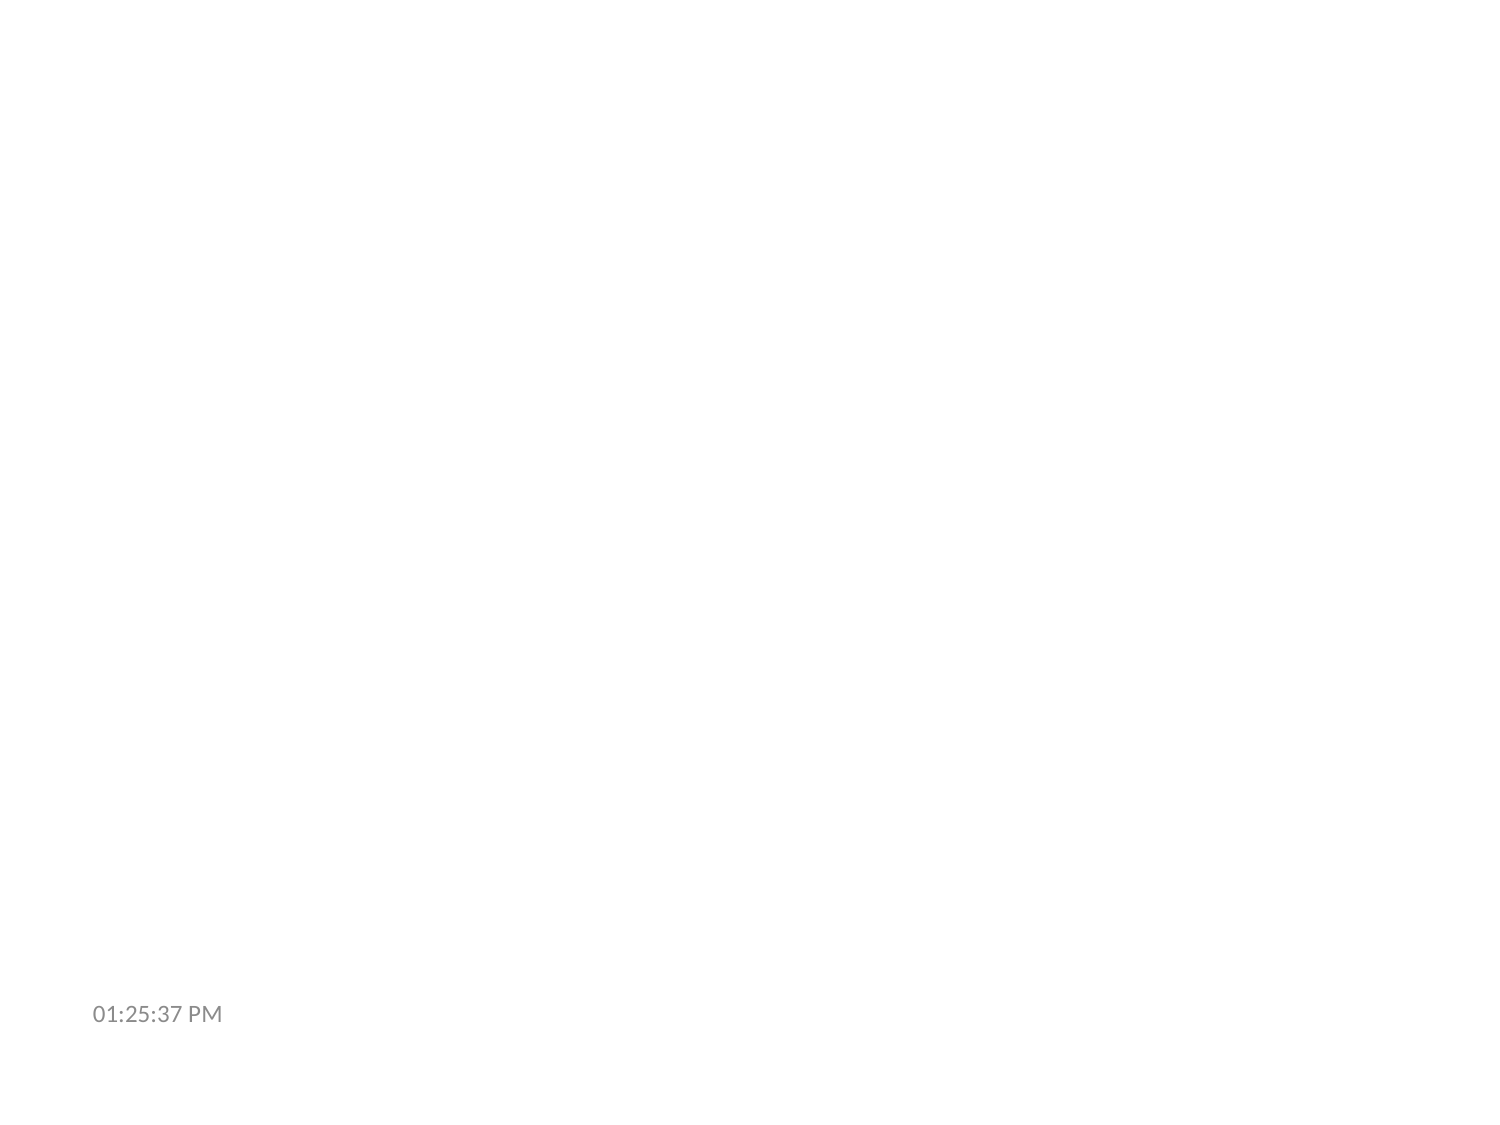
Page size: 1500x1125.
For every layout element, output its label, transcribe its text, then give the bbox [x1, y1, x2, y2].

text_box 3:35:09 PM [77, 982, 428, 1043]
